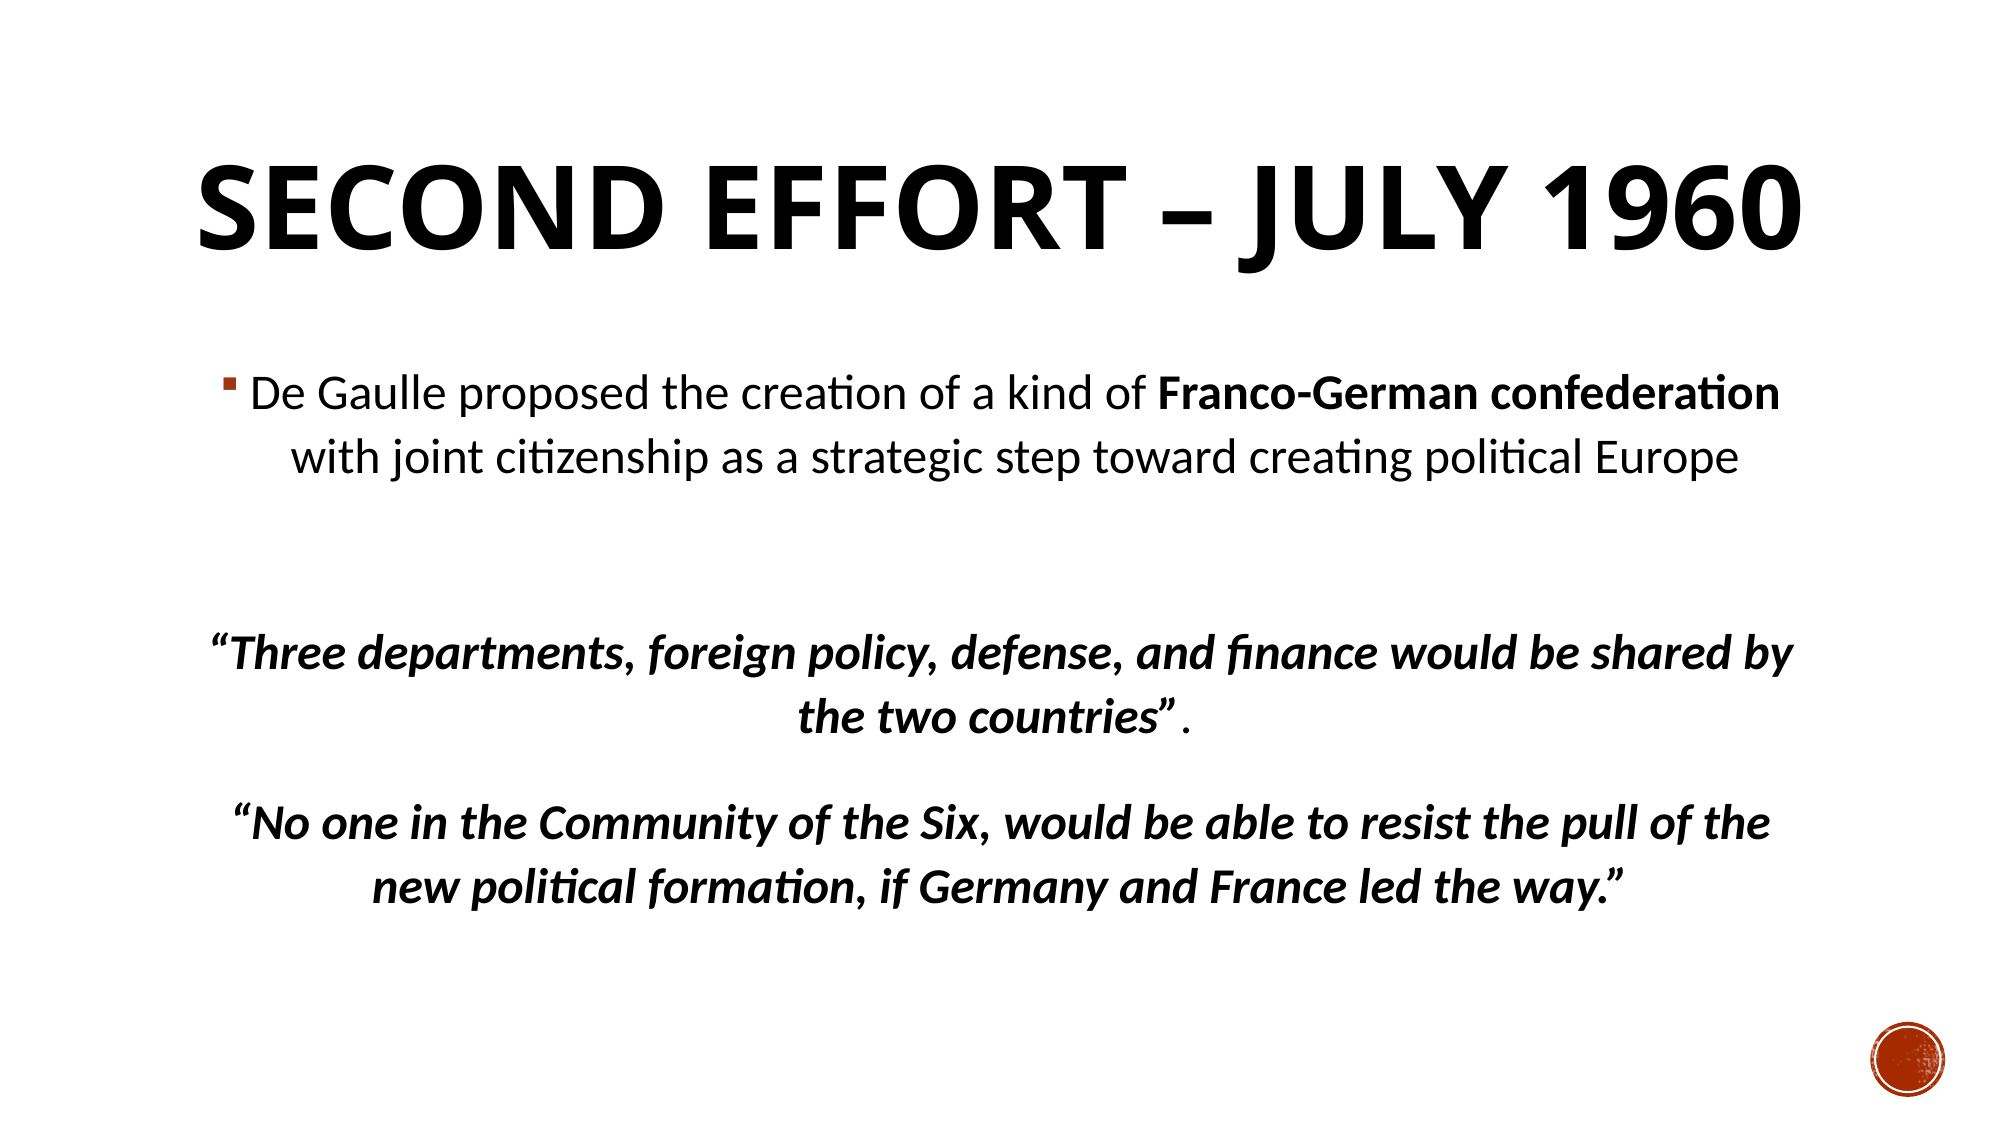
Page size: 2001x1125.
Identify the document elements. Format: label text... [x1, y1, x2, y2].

list De Gaulle proposed the creation of a kind of Franco-German confederation with joint citizenship as a strategic step toward creating political Europe “Three departments, foreign policy, defense, and finance would be shared by the two countries”. “No one in the Community of the Six, would be able to resist the pull of the new political formation, if Germany and France led the way.” [175, 348, 1826, 1013]
title SECOND EFFORT – JULY 1960 [175, 79, 1826, 344]
